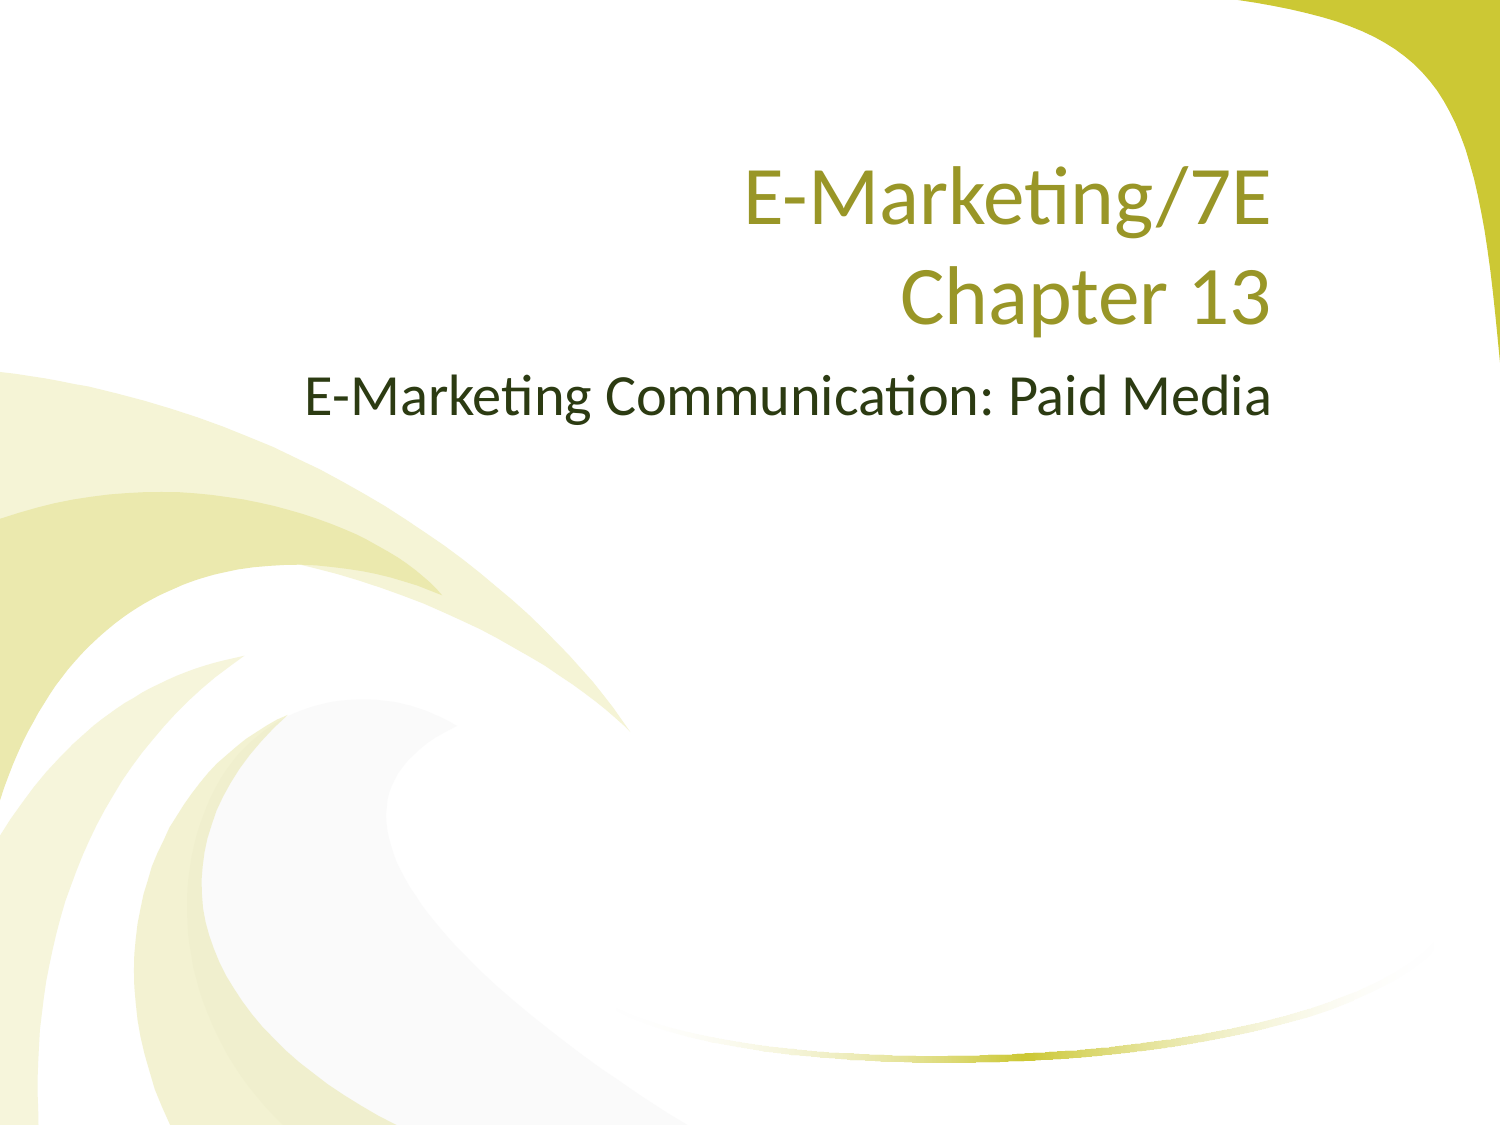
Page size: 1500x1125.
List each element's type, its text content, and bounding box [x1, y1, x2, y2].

title E-Marketing/7E Chapter 13 [162, 132, 1288, 350]
subtitle E-Marketing Communication: Paid Media [162, 350, 1288, 436]
